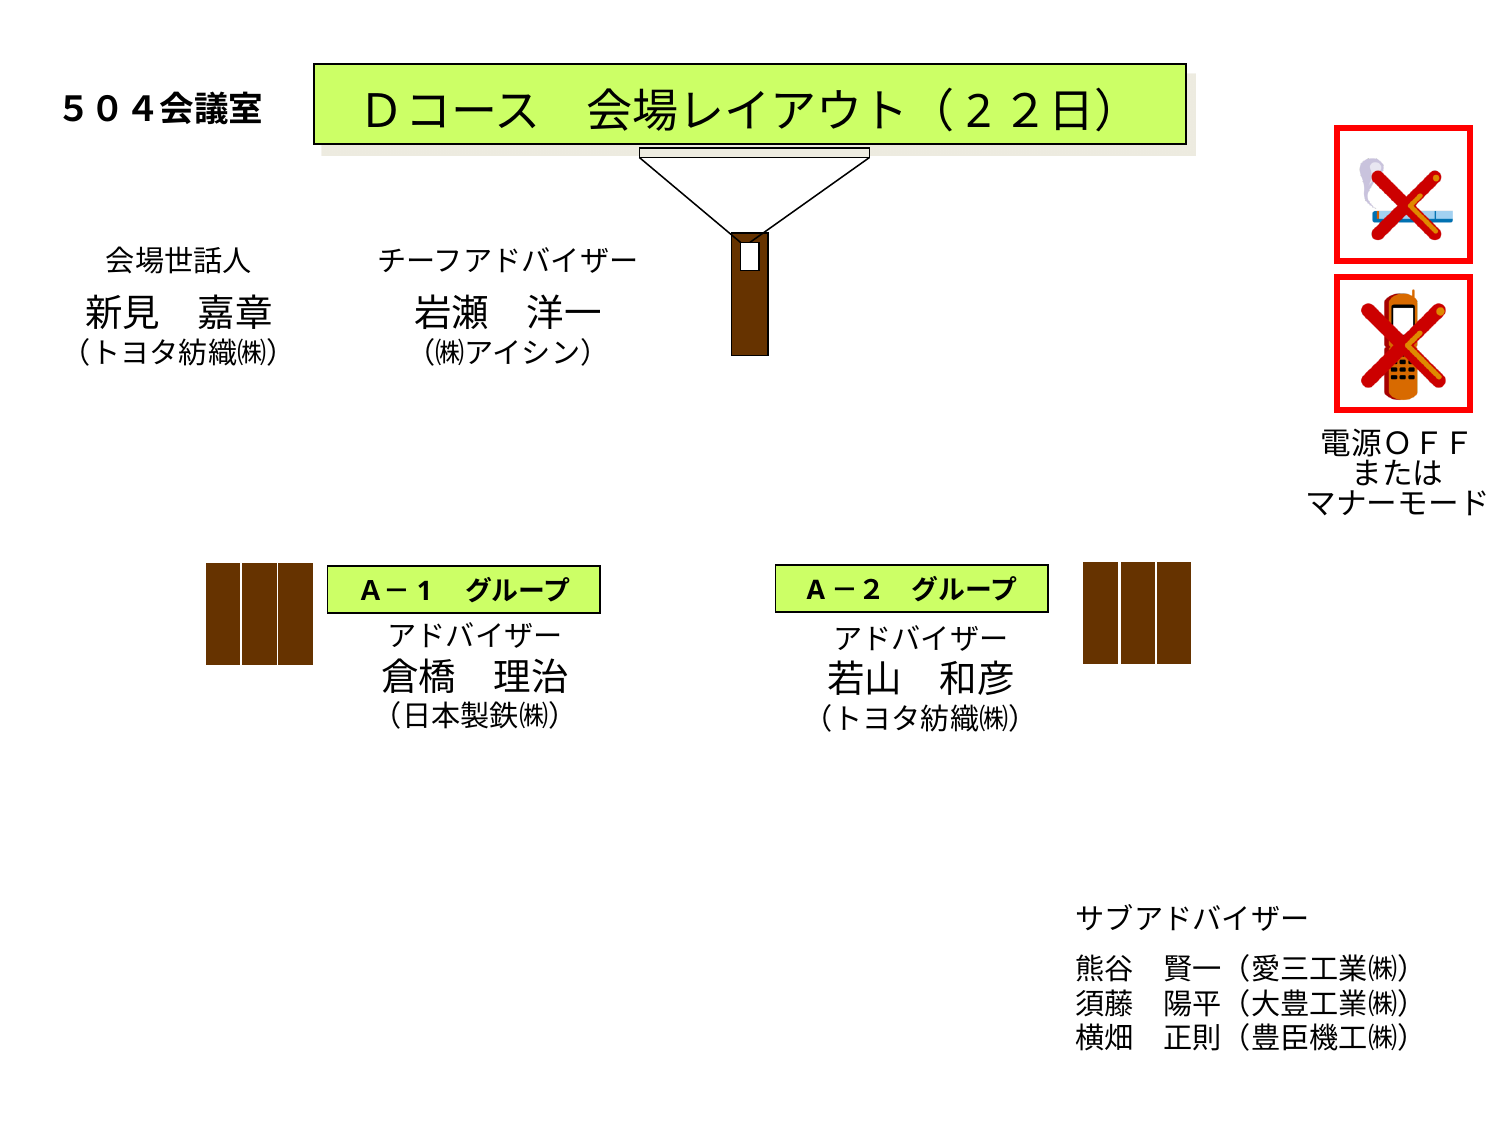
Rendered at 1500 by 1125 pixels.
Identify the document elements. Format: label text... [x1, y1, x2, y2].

text_box サブアドバイザー 熊谷 賢一（愛三工業㈱） 須藤 陽平（大豊工業㈱） 横畑 正則（豊臣機工㈱） [1060, 893, 1442, 1063]
text_box チーフアドバイザー 岩瀬 洋一 （㈱アイシン） [344, 235, 672, 377]
text_box Ａ－1 グループ [327, 566, 601, 614]
text_box アドバイザー 若山 和彦 （トヨタ紡織㈱） [773, 612, 1069, 743]
text_box アドバイザー 倉橋 理治 （日本製鉄㈱） [327, 610, 623, 740]
text_box ５０４会議室 [41, 79, 314, 137]
picture [1340, 280, 1468, 408]
text_box Ｄコース 会場レイアウト（2２日） [313, 64, 1186, 145]
text_box 会場世話人 新見 嘉章 （トヨタ紡織㈱） [15, 235, 343, 377]
text_box 電源ＯＦＦ または マナーモード [1263, 403, 1500, 557]
picture [1340, 131, 1468, 259]
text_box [204, 562, 315, 666]
text_box A－２ グループ [775, 565, 1049, 613]
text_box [1082, 561, 1192, 666]
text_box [639, 147, 870, 356]
